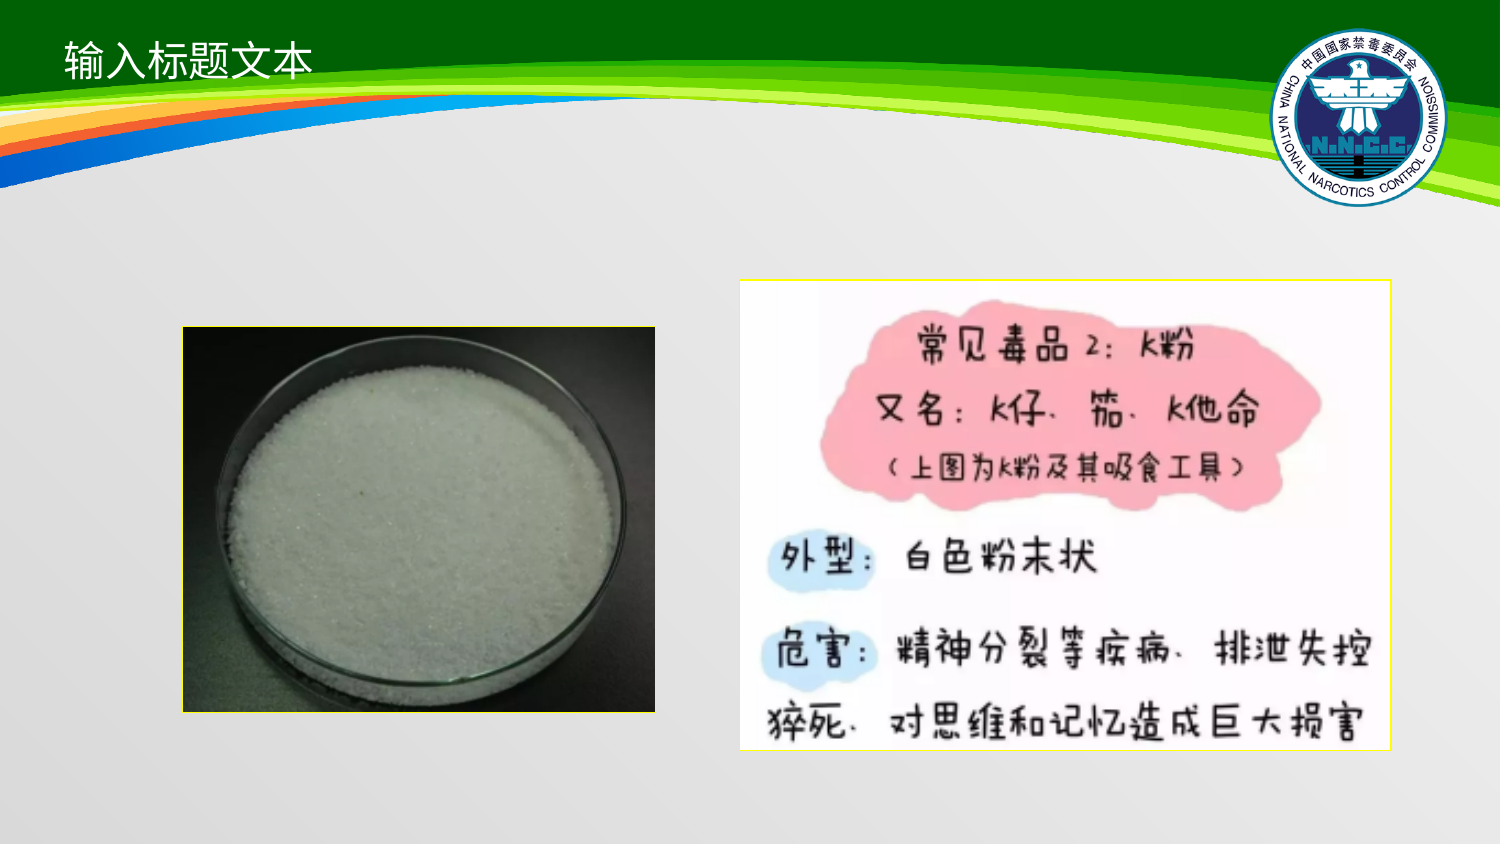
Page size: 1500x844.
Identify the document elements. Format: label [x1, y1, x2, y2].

picture [740, 280, 1391, 750]
picture [183, 327, 655, 712]
picture [0, 0, 1500, 207]
